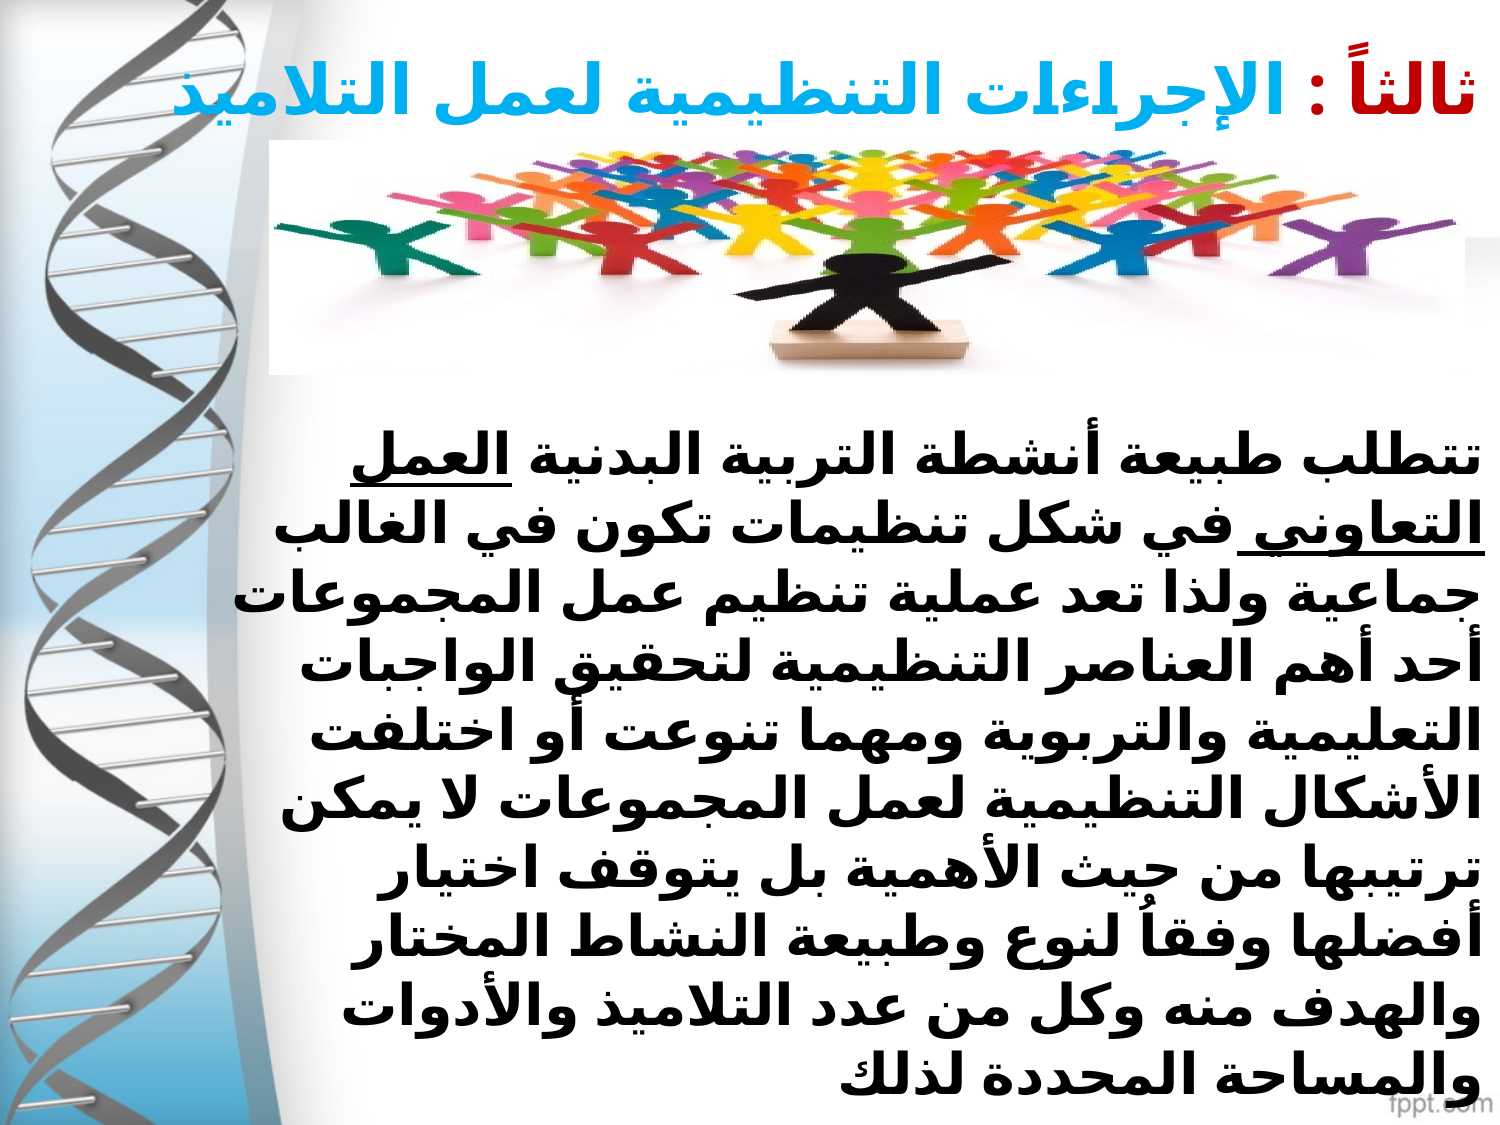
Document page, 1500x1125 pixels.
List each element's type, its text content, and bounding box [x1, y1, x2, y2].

picture [269, 140, 1466, 376]
title ثالثاً : الإجراءات التنظيمية لعمل التلاميذ [150, 35, 1500, 223]
list تتطلب طبيعة أنشطة التربية البدنية العمل التعاوني في شكل تنظيمات تكون في الغالب جماعية ولذا تعد عملية تنظيم عمل المجموعات أحد أهم العناصر التنظيمية لتحقيق الواجبات التعليمية والتربوية ومهما تنوعت أو اختلفت الأشكال التنظيمية لعمل المجموعات لا يمكن ترتيبها من حيث الأهمية بل يتوقف اختيار أفضلها وفقاُ لنوع وطبيعة النشاط المختار والهدف منه وكل من عدد التلاميذ والأدوات والمساحة المحددة لذلك [199, 410, 1500, 1125]
